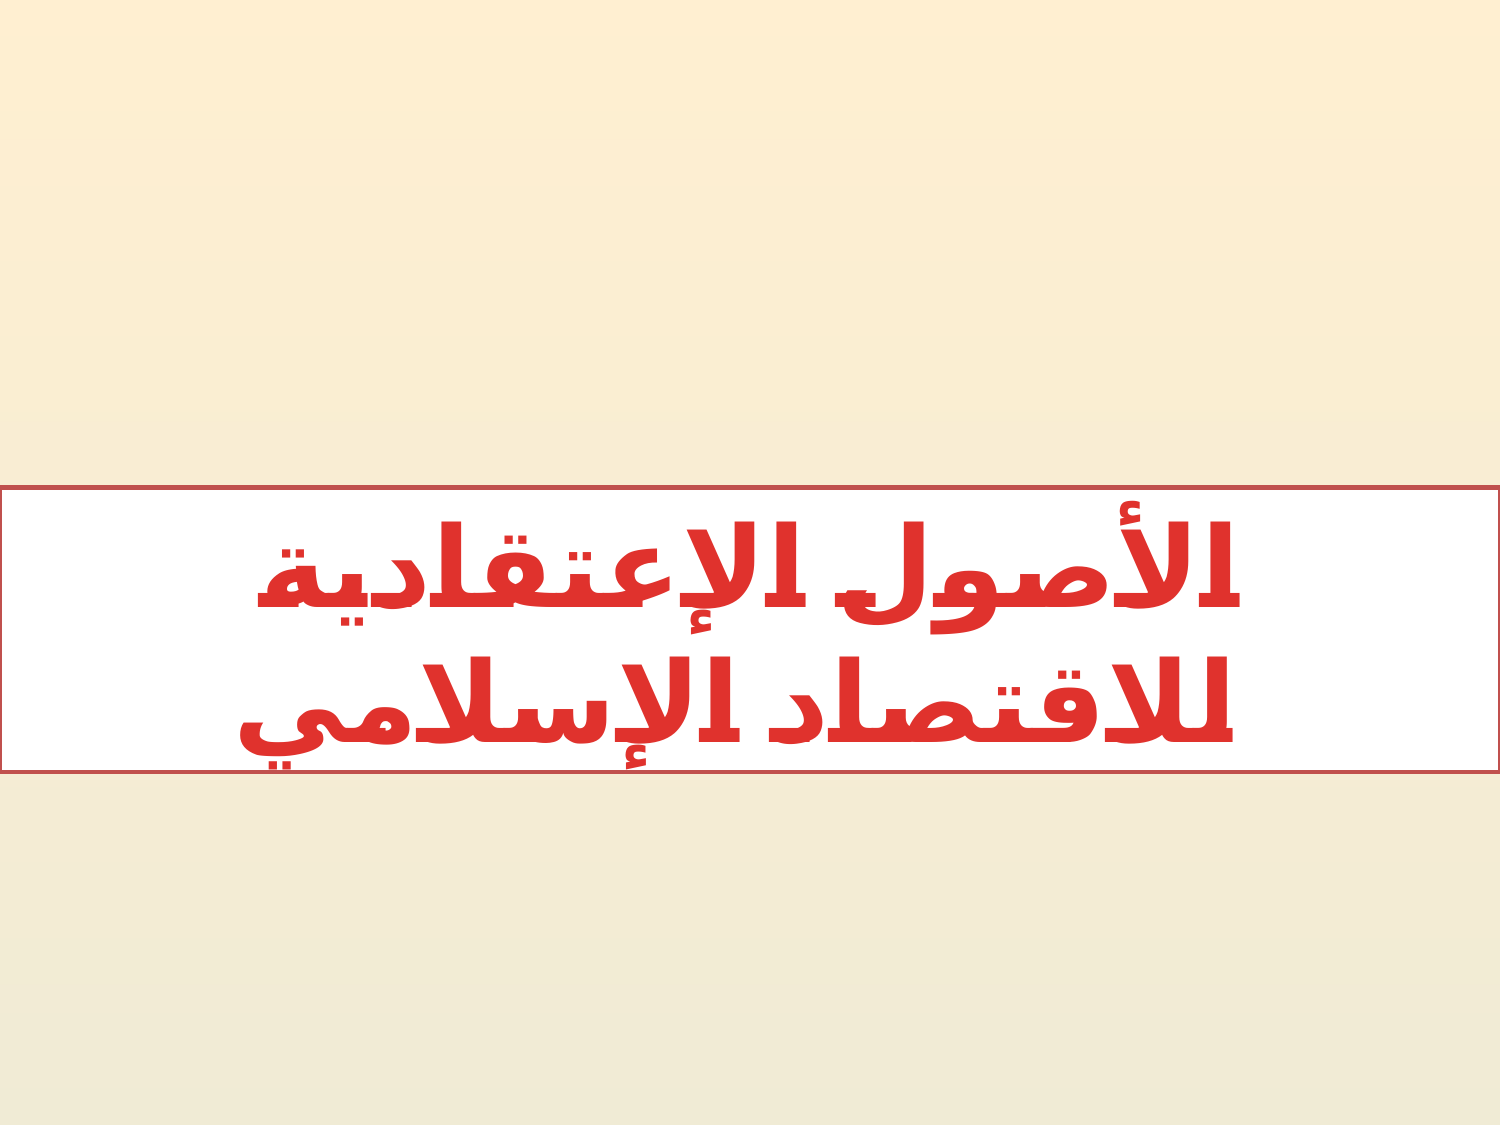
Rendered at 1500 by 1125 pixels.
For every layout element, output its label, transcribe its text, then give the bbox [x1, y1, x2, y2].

text_box الأصول الإعتقادية للاقتصاد الإسلامي [0, 485, 1500, 774]
